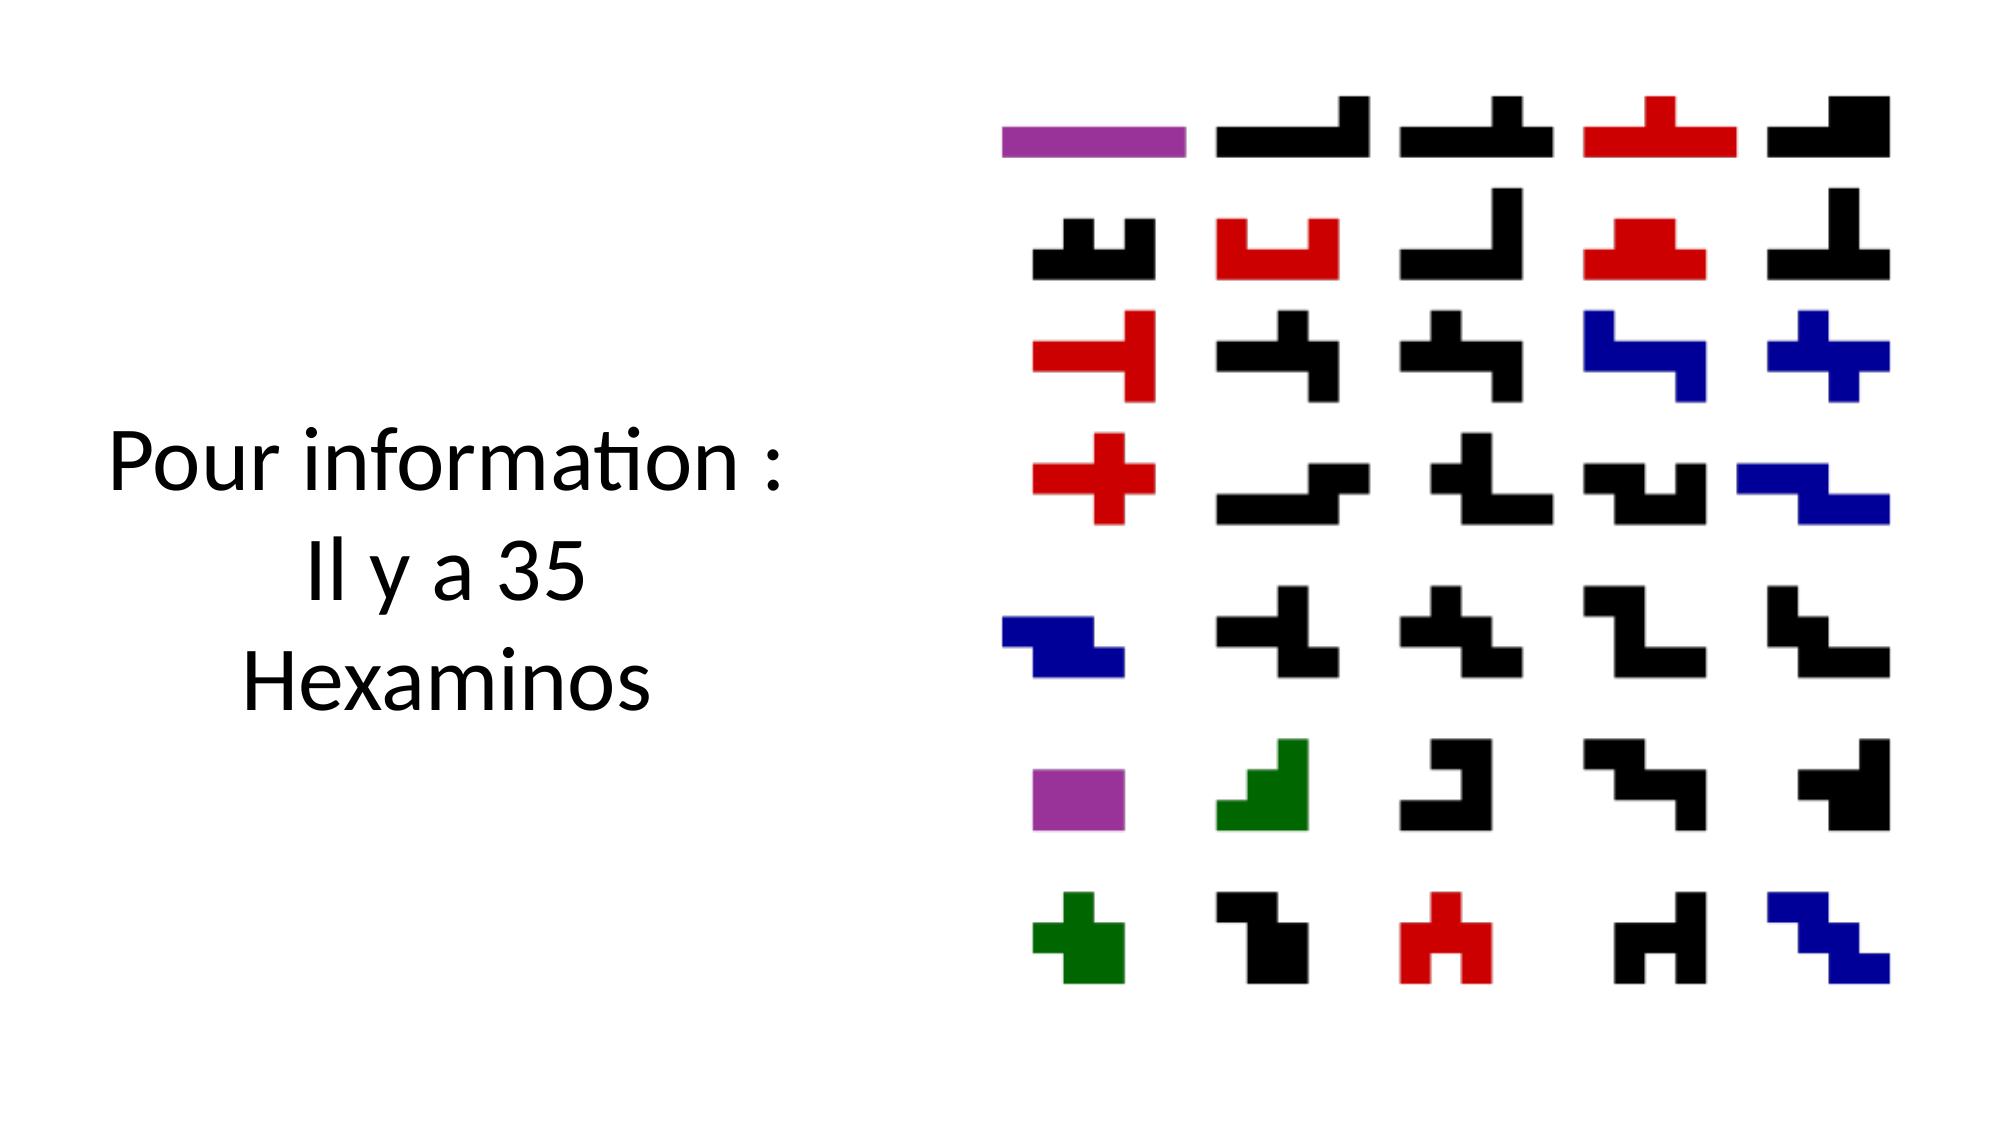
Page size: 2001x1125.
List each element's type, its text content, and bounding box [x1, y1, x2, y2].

picture [972, 66, 1921, 1016]
text_box Pour information : Il y a 35 Hexaminos [83, 391, 811, 737]
